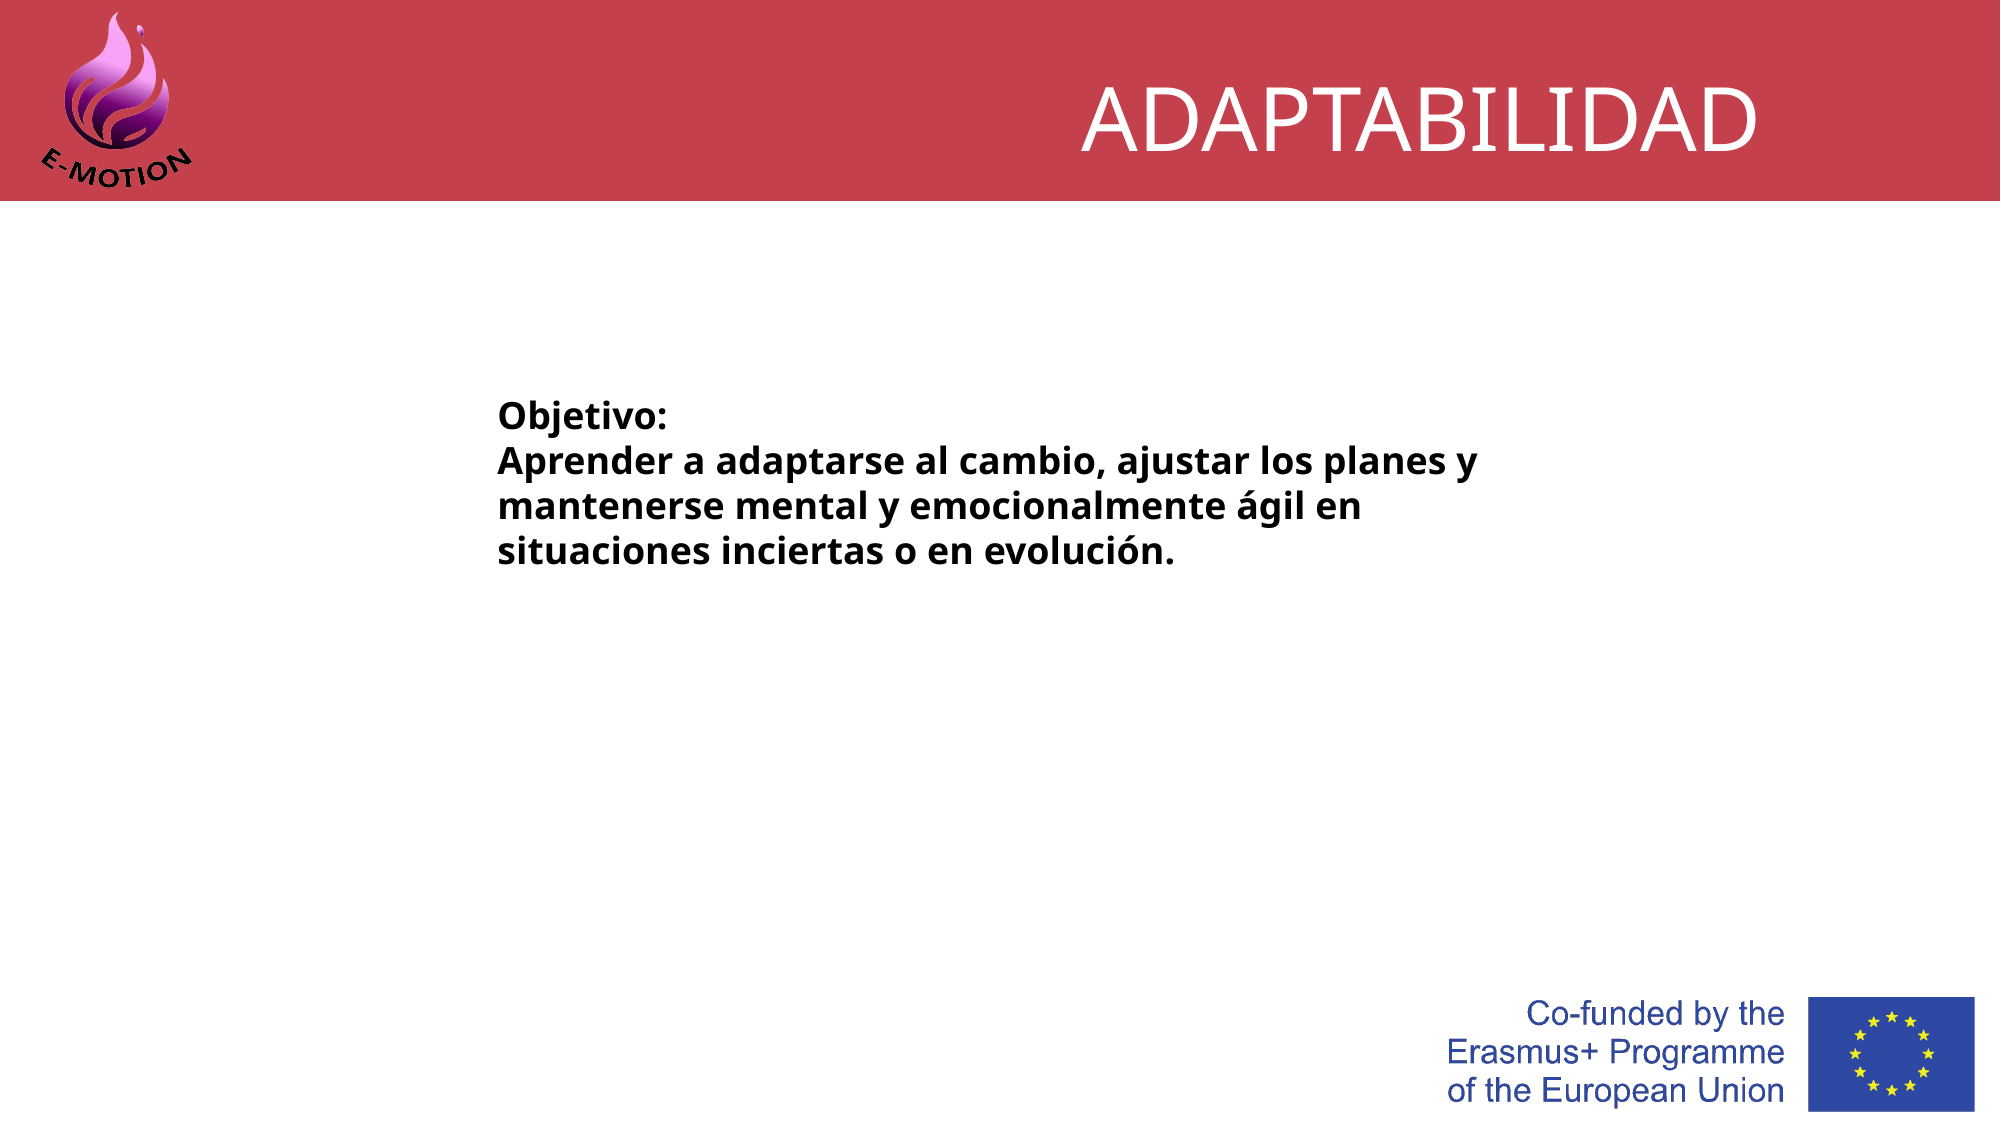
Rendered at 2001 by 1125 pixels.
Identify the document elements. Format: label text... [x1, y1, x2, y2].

picture [1396, 995, 1975, 1116]
text_box Objetivo: Aprender a adaptarse al cambio, ajustar los planes y mantenerse mental y emocionalmente ágil en situaciones inciertas o en evolución. [482, 385, 1495, 580]
text_box ADAPTABILIDAD [518, 55, 1778, 330]
picture [0, 0, 253, 247]
